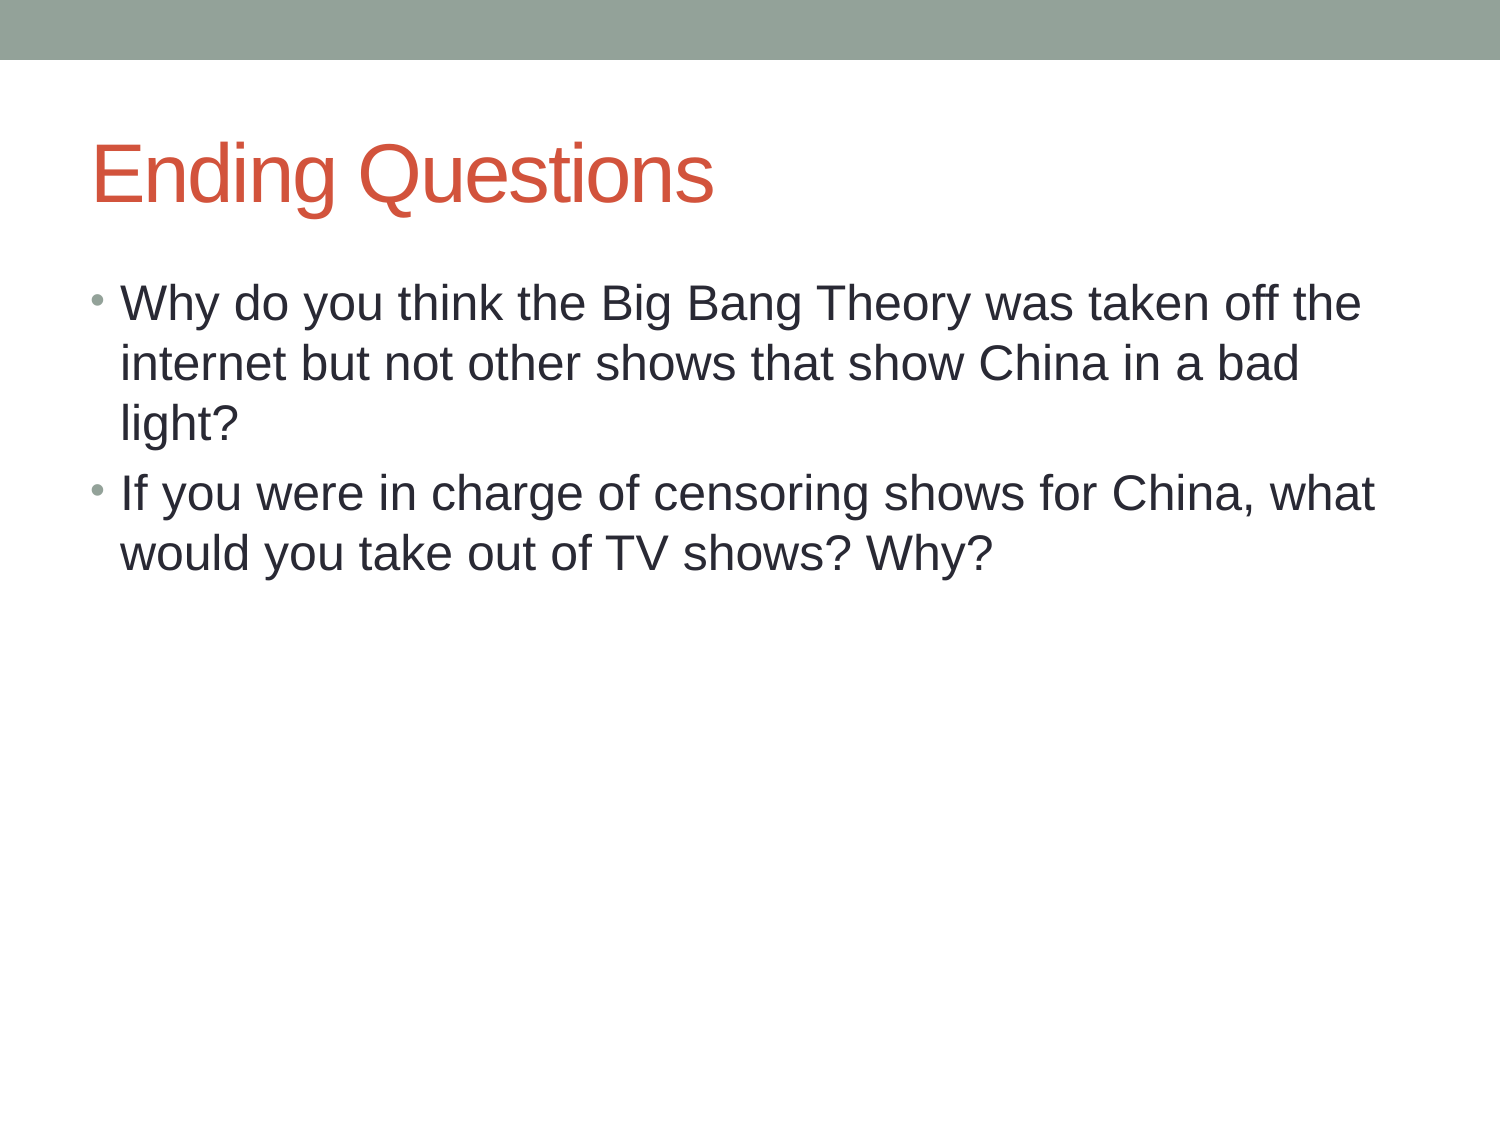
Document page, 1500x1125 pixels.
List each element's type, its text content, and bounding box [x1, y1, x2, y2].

title Ending Questions [75, 87, 1425, 250]
list Why do you think the Big Bang Theory was taken off the internet but not other shows that show China in a bad light? If you were in charge of censoring shows for China, what would you take out of TV shows? Why? [75, 262, 1425, 1063]
